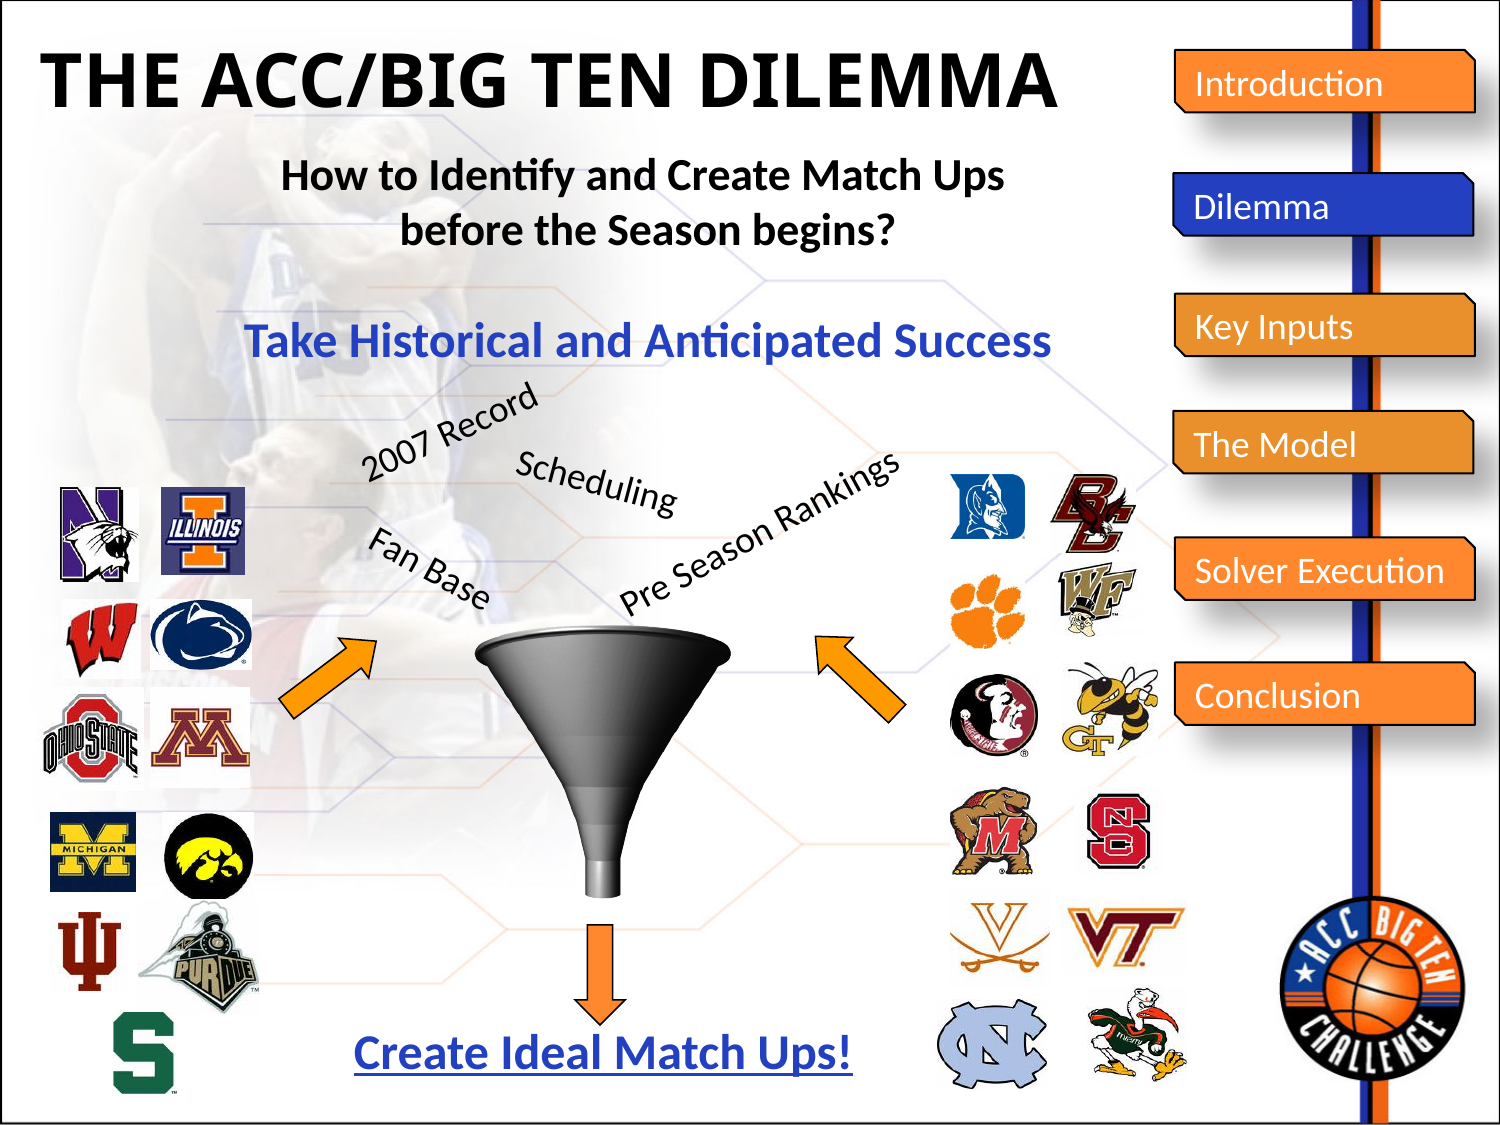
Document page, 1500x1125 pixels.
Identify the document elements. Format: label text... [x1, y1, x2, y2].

text_box Conclusion [1191, 660, 1478, 727]
text_box Scheduling [496, 425, 701, 534]
text_box [278, 638, 377, 719]
text_box Fan Base [346, 501, 520, 624]
text_box Take Historical and Anticipated Success [229, 299, 1068, 375]
text_box THE ACC/BIG TEN DILEMMA [24, 24, 1163, 130]
text_box Solver Execution [1191, 535, 1478, 603]
text_box The Model [1171, 408, 1476, 476]
text_box [49, 275, 1113, 391]
text_box Pre Season Rankings [594, 421, 923, 623]
text_box Key Inputs [1172, 291, 1478, 359]
text_box Introduction [1172, 47, 1478, 115]
text_box Dilemma [1171, 170, 1476, 238]
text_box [37, 487, 260, 1094]
text_box [575, 924, 626, 1012]
text_box [815, 636, 906, 723]
text_box 2007 Record [336, 375, 561, 504]
text_box How to Identify and Create Match Ups before the Season begins? [265, 137, 1031, 263]
text_box Create Ideal Match Ups! [339, 1012, 869, 1088]
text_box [937, 474, 1187, 1089]
picture [0, 0, 1500, 1125]
